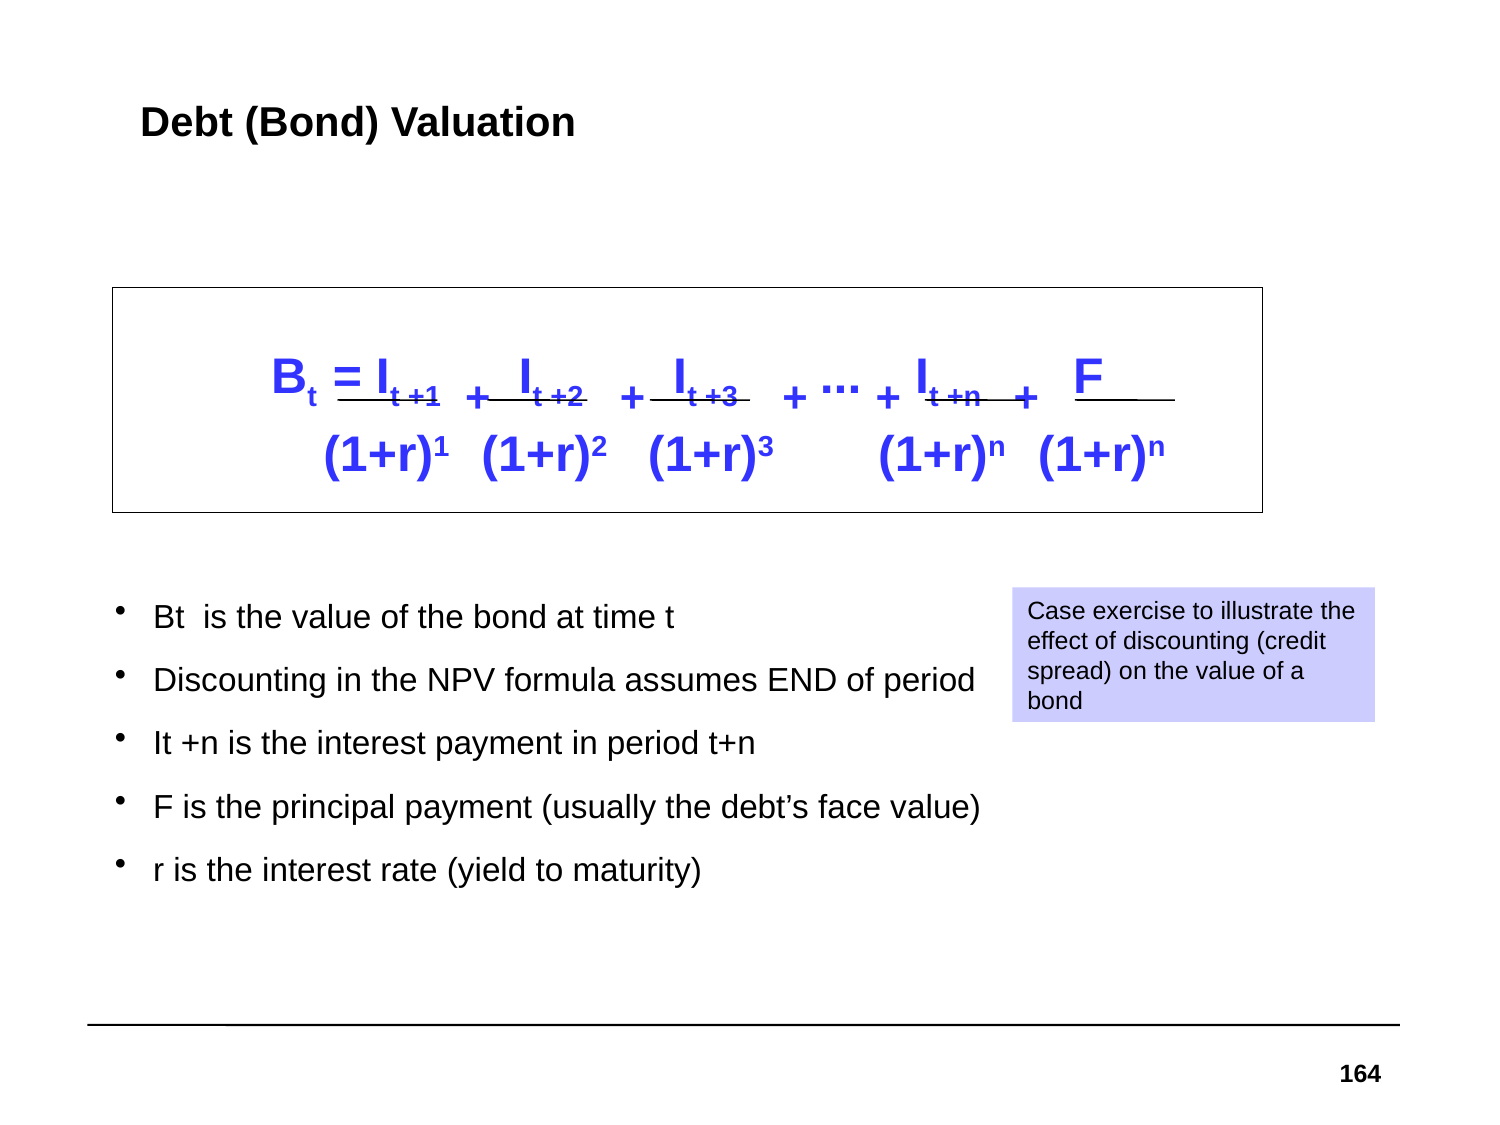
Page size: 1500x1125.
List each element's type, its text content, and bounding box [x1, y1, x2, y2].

list Bt is the value of the bond at time t Discounting in the NPV formula assumes END of period It +n is the interest payment in period t+n F is the principal payment (usually the debt’s face value) r is the interest rate (yield to maturity) [99, 587, 1263, 938]
title Debt (Bond) Valuation [125, 87, 1375, 225]
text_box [112, 287, 1263, 513]
text_box Case exercise to illustrate the effect of discounting (credit spread) on the value of a bond [1012, 587, 1375, 722]
